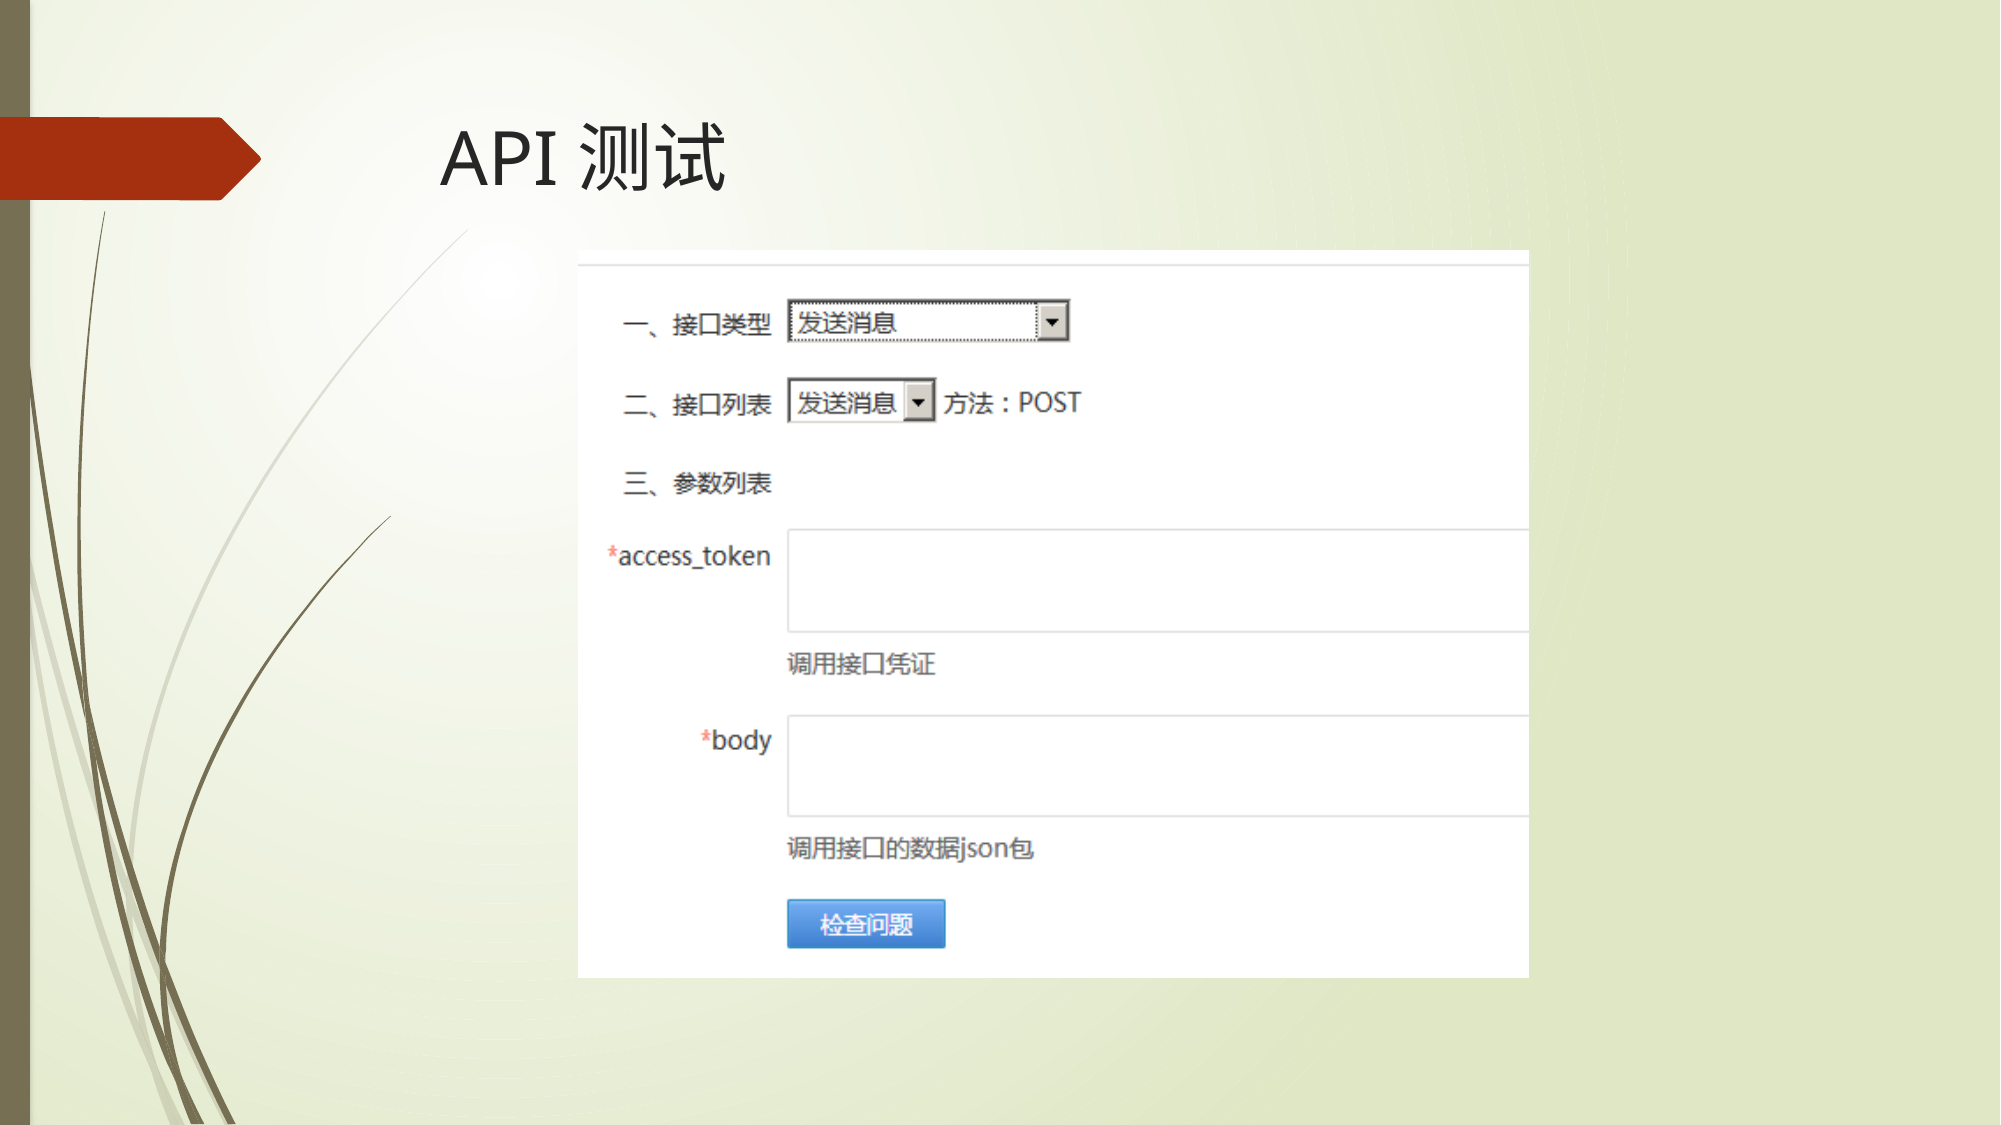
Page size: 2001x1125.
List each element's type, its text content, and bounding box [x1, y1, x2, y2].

title API测试 [425, 102, 1888, 313]
picture [577, 250, 1529, 978]
